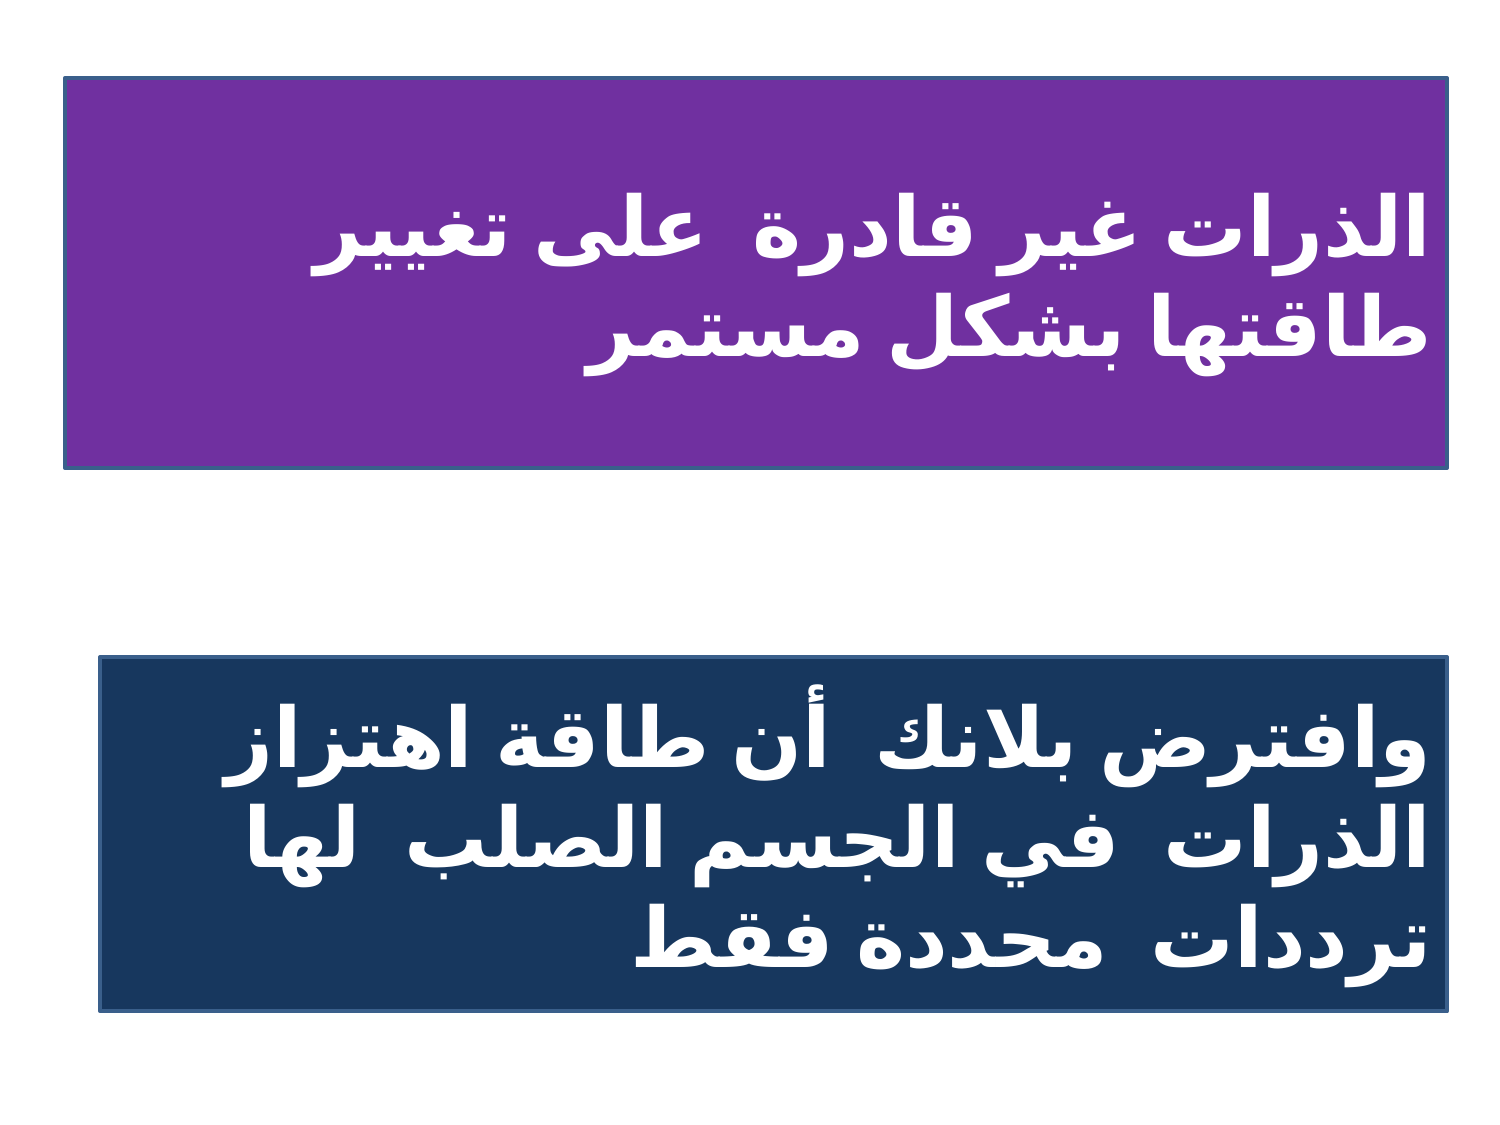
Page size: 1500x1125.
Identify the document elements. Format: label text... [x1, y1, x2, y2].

text_box الذرات غير قادرة على تغيير طاقتها بشكل مستمر [63, 76, 1449, 470]
text_box وافترض بلانك أن طاقة اهتزاز الذرات في الجسم الصلب لها ترددات محددة فقط [98, 655, 1449, 1013]
